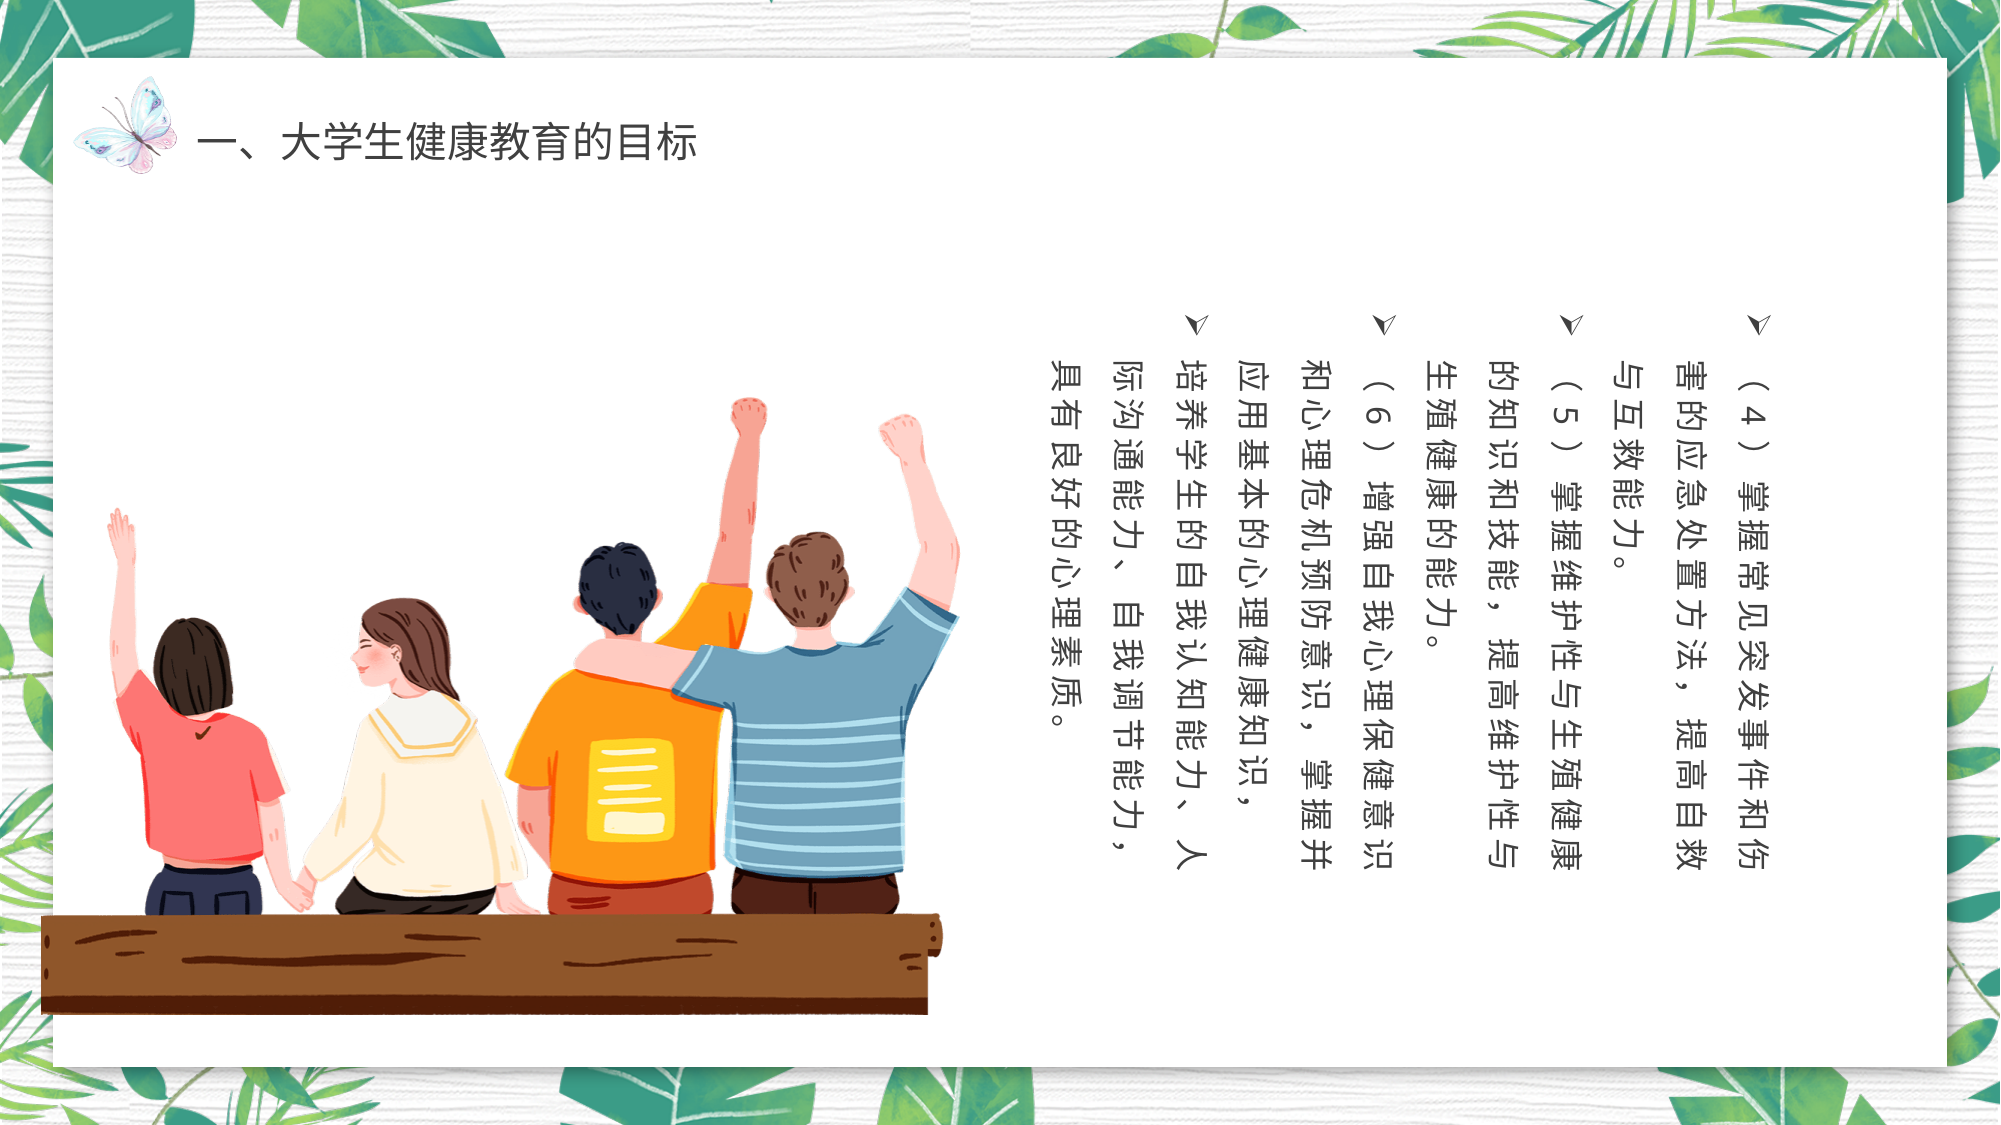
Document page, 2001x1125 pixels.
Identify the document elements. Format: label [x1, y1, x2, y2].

picture [73, 76, 177, 174]
picture [41, 350, 987, 1015]
text_box [0, 0, 2000, 1125]
